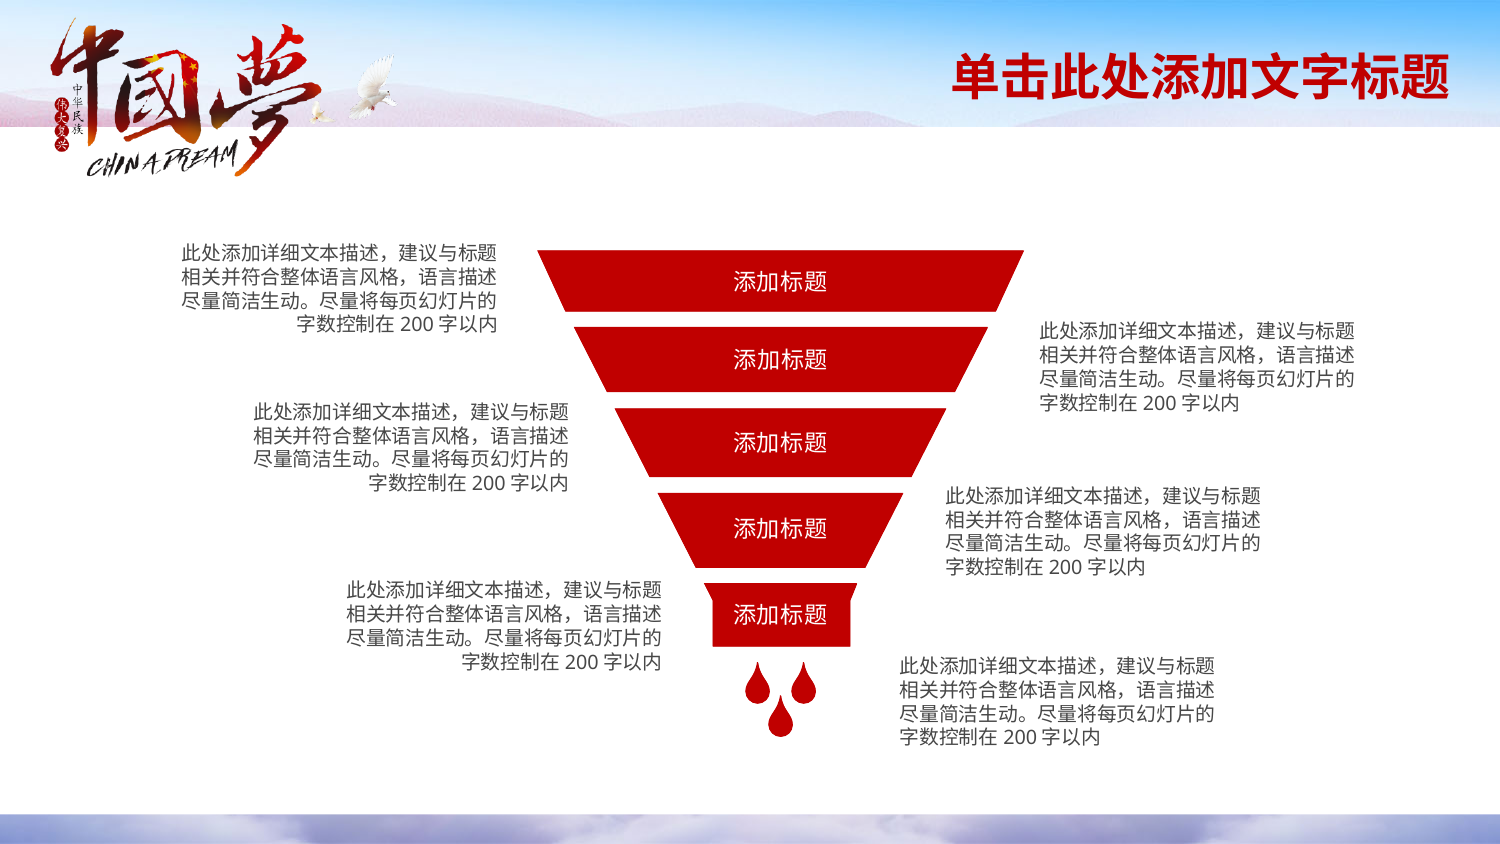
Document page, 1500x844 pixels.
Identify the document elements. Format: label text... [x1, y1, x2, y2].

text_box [537, 250, 1024, 737]
text_box 此处添加详细文本描述，建议与标题相关并符合整体语言风格，语言描述尽量简洁生动。尽量将每页幻灯片的字数控制在200字以内 [240, 399, 537, 495]
picture [0, 0, 1500, 178]
text_box 此处添加详细文本描述，建议与标题相关并符合整体语言风格，语言描述尽量简洁生动。尽量将每页幻灯片的字数控制在200字以内 [168, 240, 498, 336]
text_box 此处添加详细文本描述，建议与标题相关并符合整体语言风格，语言描述尽量简洁生动。尽量将每页幻灯片的字数控制在200字以内 [1024, 483, 1275, 579]
text_box 此处添加详细文本描述，建议与标题相关并符合整体语言风格，语言描述尽量简洁生动。尽量将每页幻灯片的字数控制在200字以内 [899, 653, 1229, 749]
text_box 此处添加详细文本描述，建议与标题相关并符合整体语言风格，语言描述尽量简洁生动。尽量将每页幻灯片的字数控制在200字以内 [333, 578, 537, 674]
text_box 此处添加详细文本描述，建议与标题相关并符合整体语言风格，语言描述尽量简洁生动。尽量将每页幻灯片的字数控制在200字以内 [1039, 319, 1369, 415]
picture [0, 815, 1500, 844]
